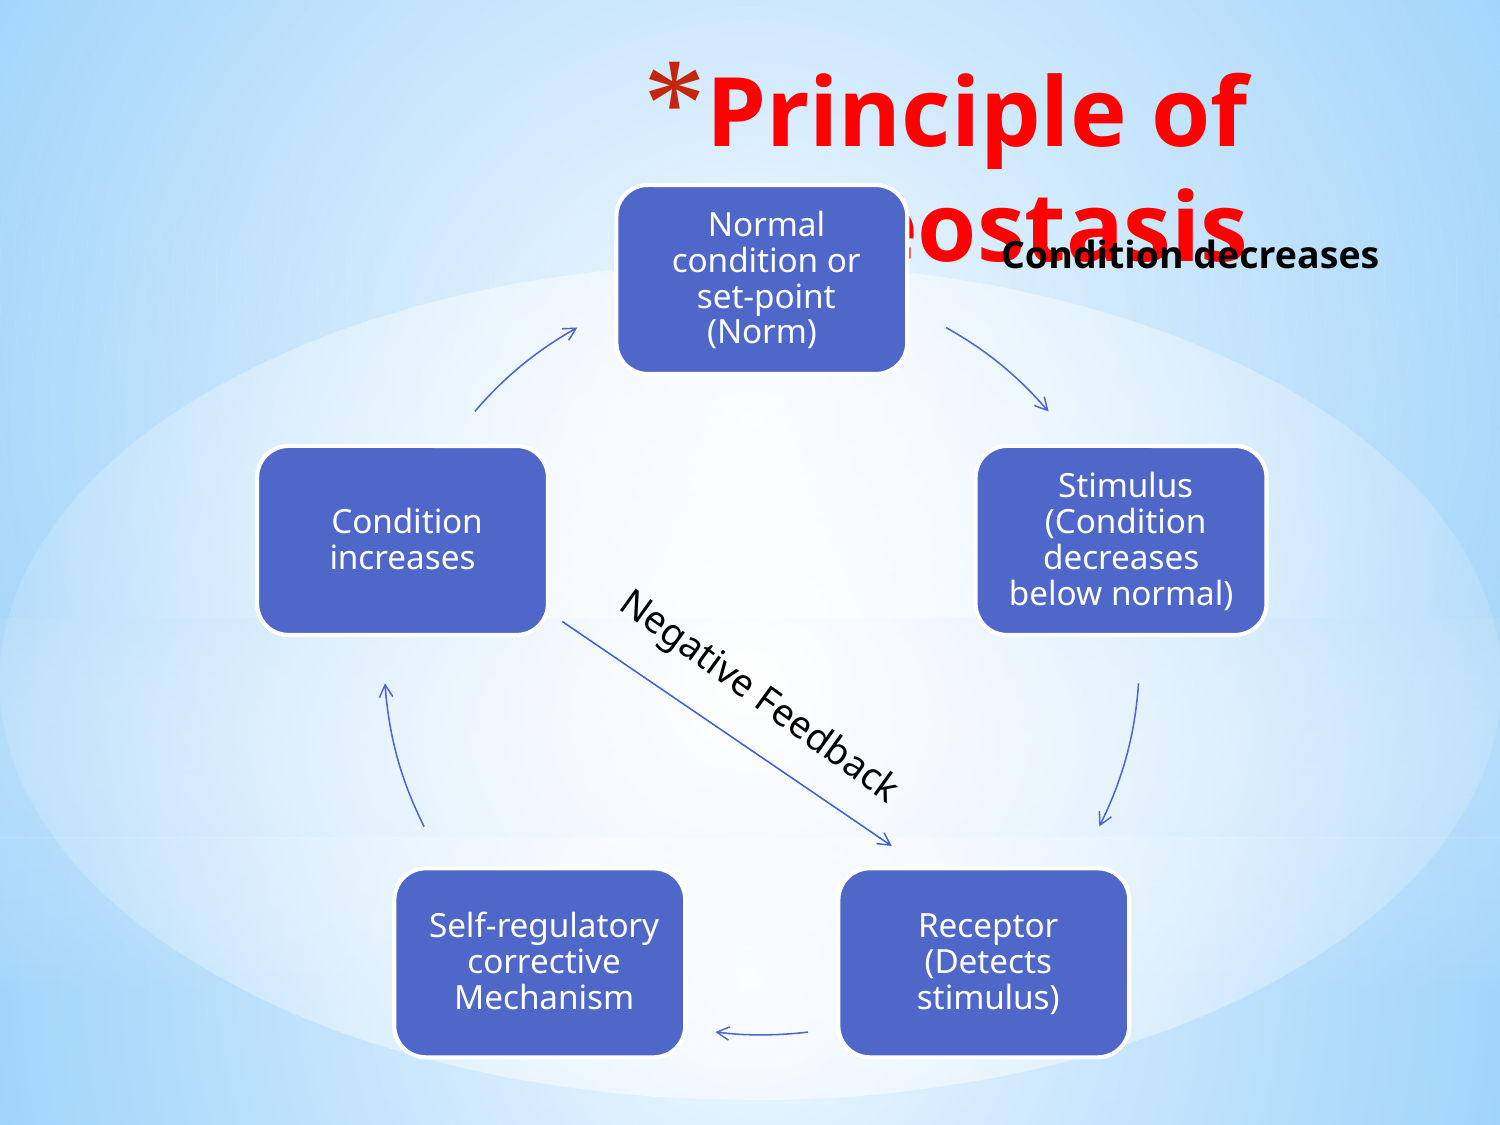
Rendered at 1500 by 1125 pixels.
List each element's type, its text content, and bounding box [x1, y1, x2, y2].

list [88, 184, 1436, 1071]
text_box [562, 621, 892, 847]
title Principle of homeostasis [194, 42, 1264, 171]
